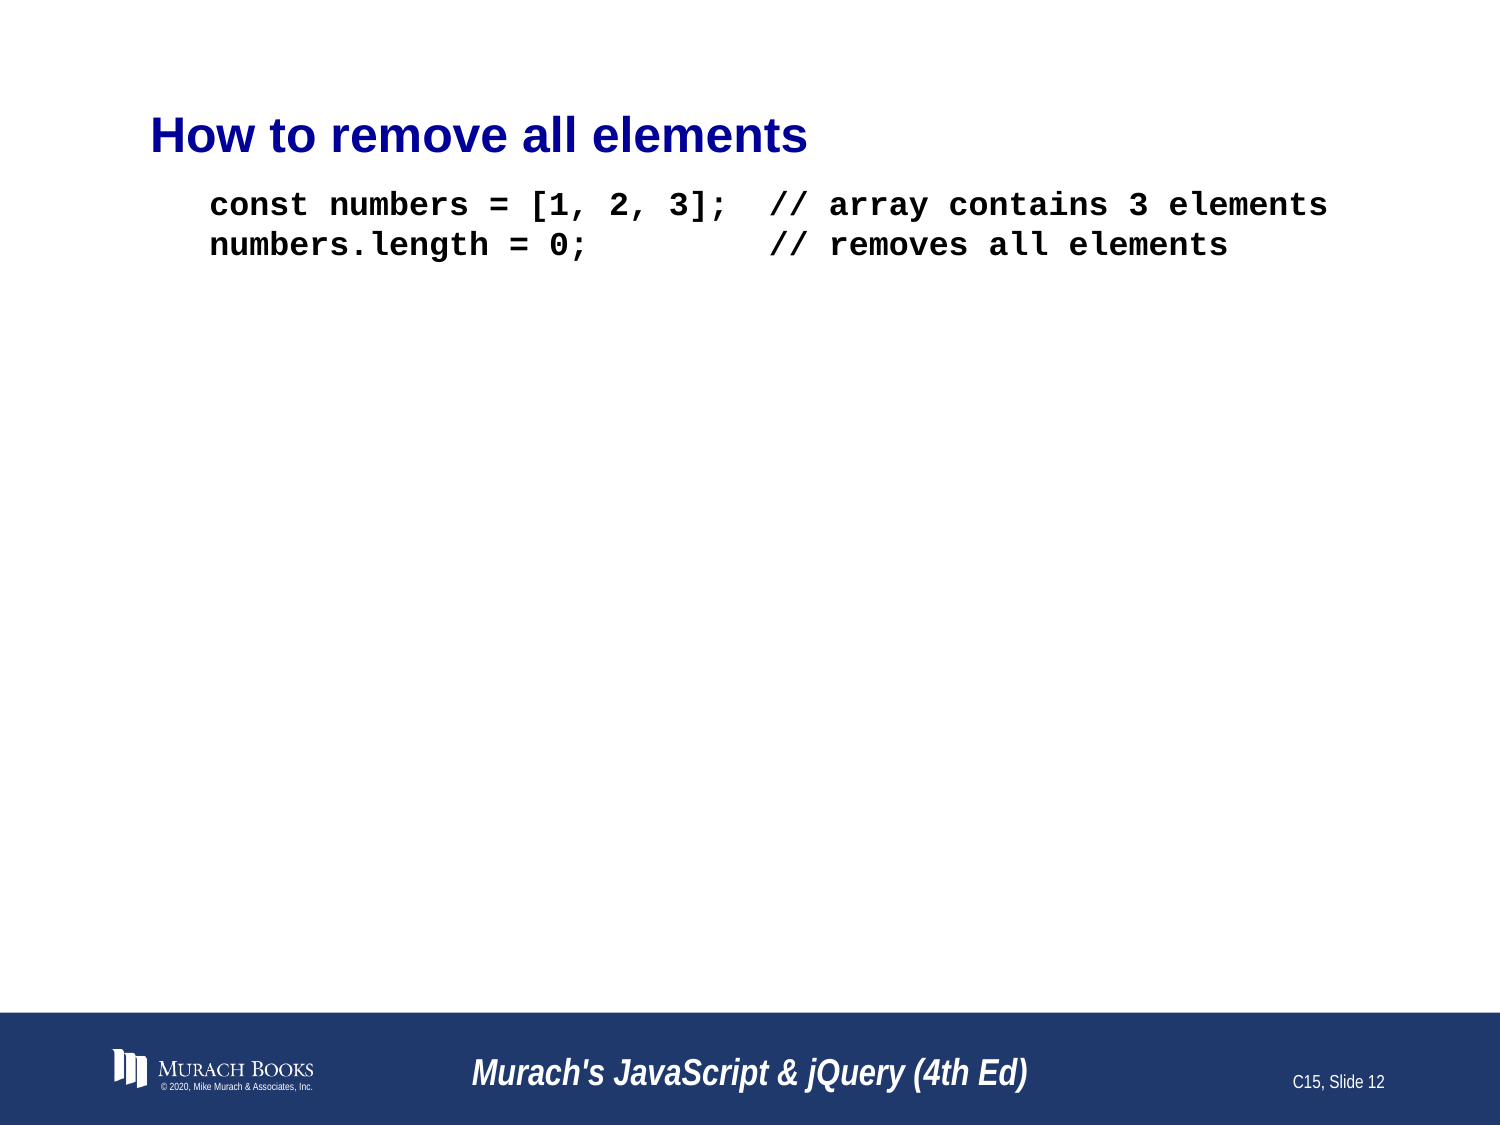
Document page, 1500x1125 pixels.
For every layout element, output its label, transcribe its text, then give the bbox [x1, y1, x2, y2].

title How to remove all elements [150, 102, 1350, 164]
slide_number Murach's JavaScript & jQuery (4th Ed) [463, 1025, 1050, 1100]
list const numbers = [1, 2, 3]; // array contains 3 elements numbers.length = 0; // removes all elements [137, 174, 1350, 975]
footer © 2020, Mike Murach & Associates, Inc. [12, 1025, 463, 1100]
slide_number C15, Slide 12 [1087, 1025, 1400, 1100]
